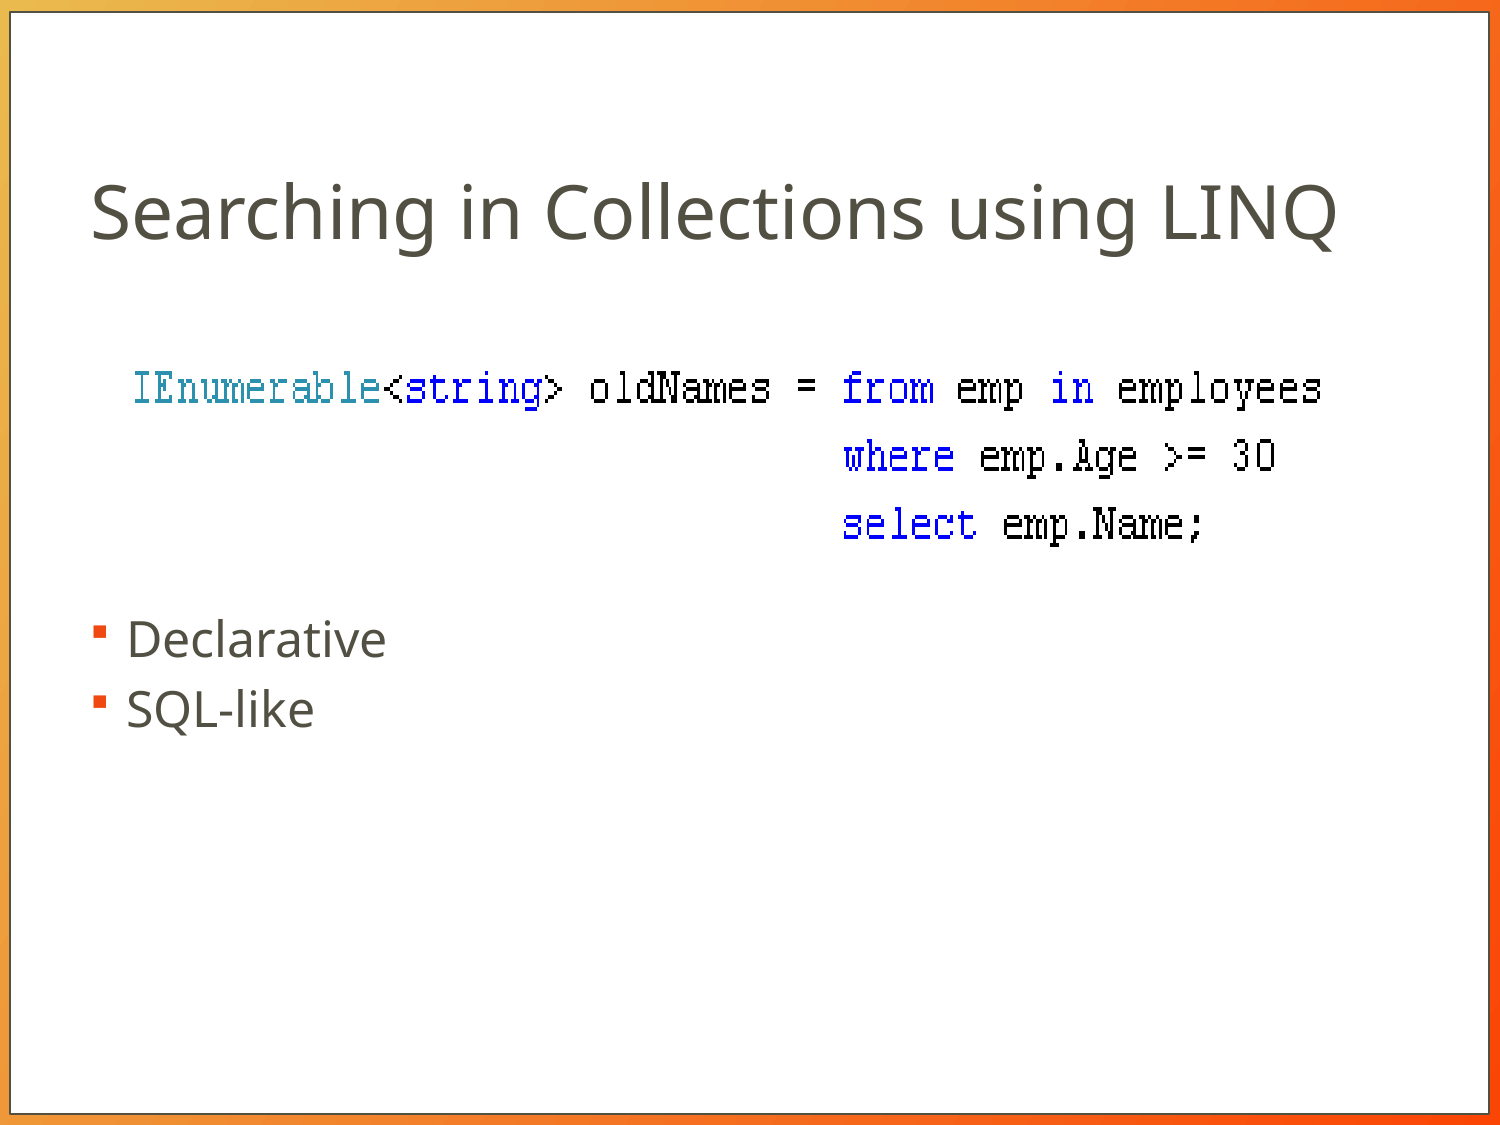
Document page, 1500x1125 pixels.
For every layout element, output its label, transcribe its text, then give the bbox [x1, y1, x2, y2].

title Searching in Collections using LINQ [75, 75, 1425, 263]
picture [74, 287, 1376, 607]
list Declarative SQL-like [75, 600, 1400, 1050]
